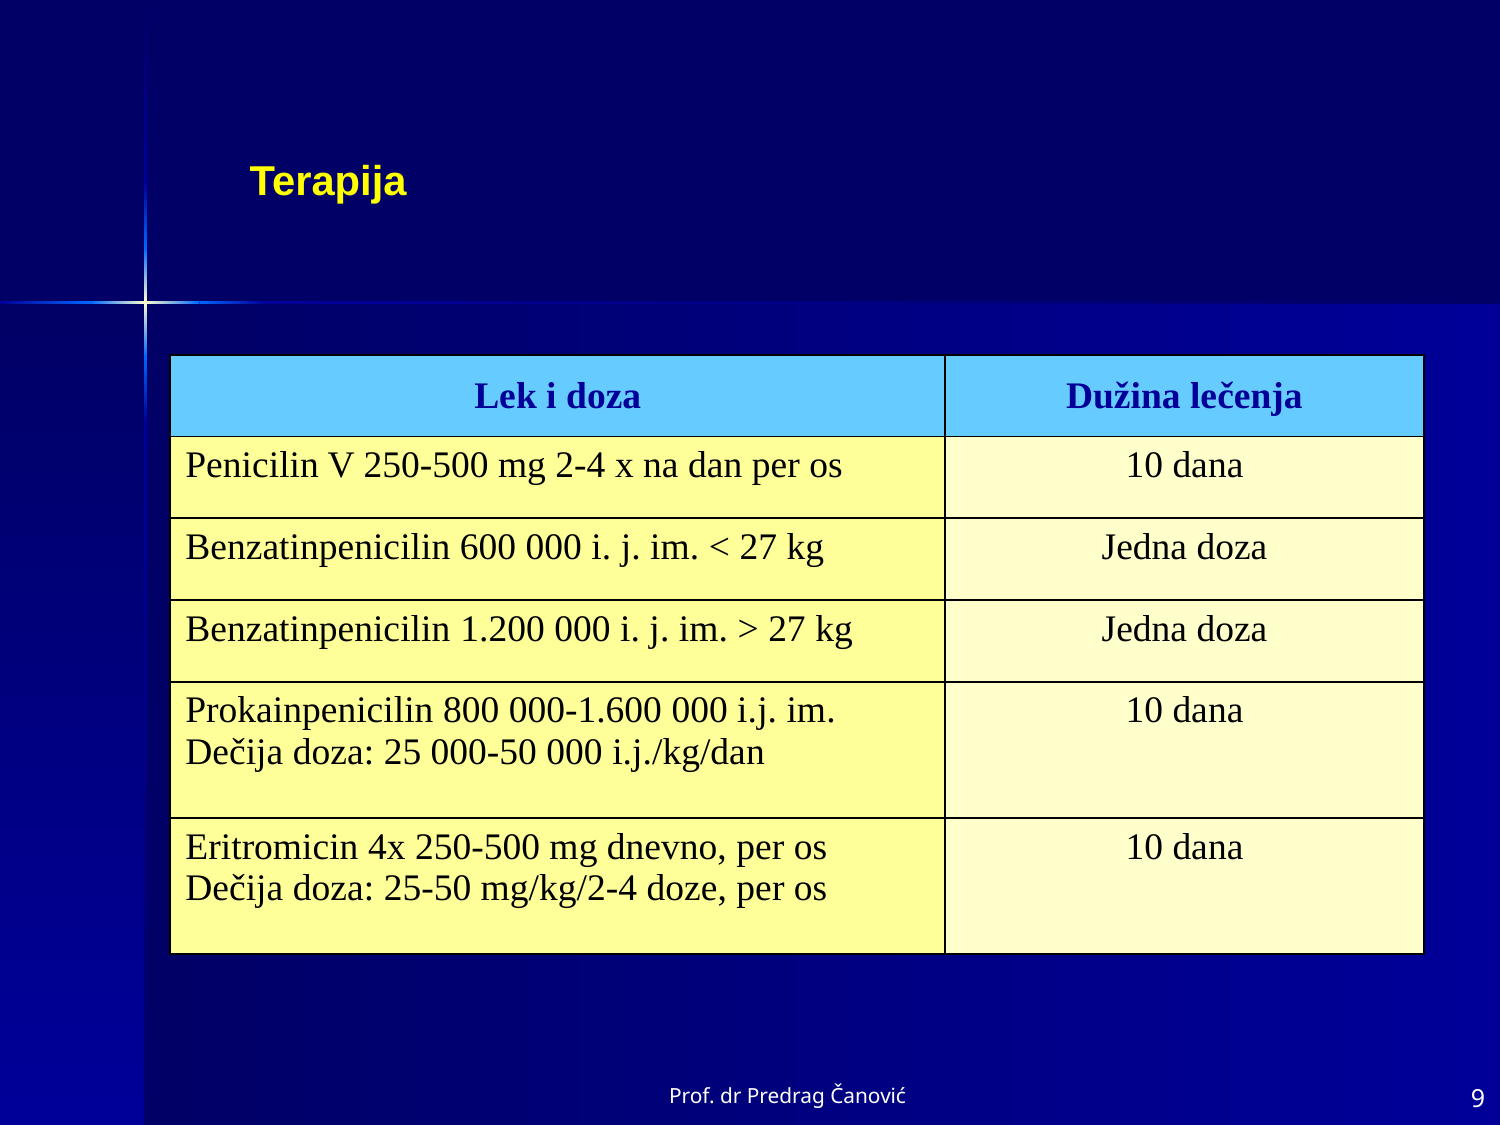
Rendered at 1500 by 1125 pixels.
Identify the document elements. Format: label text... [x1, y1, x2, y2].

table_cell Benzatinpenicilin 1.200 000 i. j. im. > 27 kg [171, 601, 944, 681]
table_header Dužina lečenja [946, 356, 1423, 436]
table_cell Penicilin V 250-500 mg 2-4 x na dan per os [171, 437, 944, 517]
footer Prof. dr Predrag Čanović [549, 1074, 1026, 1125]
table_cell 10 dana [946, 819, 1423, 953]
table_cell Eritromicin 4x 250-500 mg dnevno, per os Dečija doza: 25-50 mg/kg/2-4 doze, per os [171, 819, 944, 953]
table_cell 10 dana [946, 683, 1423, 817]
slide_number 9 [1187, 1074, 1500, 1125]
table_cell Jedna doza [946, 519, 1423, 599]
table_cell 10 dana [946, 437, 1423, 517]
table_cell Prokainpenicilin 800 000-1.600 000 i.j. im. Dečija doza: 25 000-50 000 i.j./kg/dan [171, 683, 944, 817]
table_cell Benzatinpenicilin 600 000 i. j. im. < 27 kg [171, 519, 944, 599]
table_cell Jedna doza [946, 601, 1423, 681]
text_box Terapija [234, 146, 422, 212]
table_header Lek i doza [171, 356, 944, 436]
